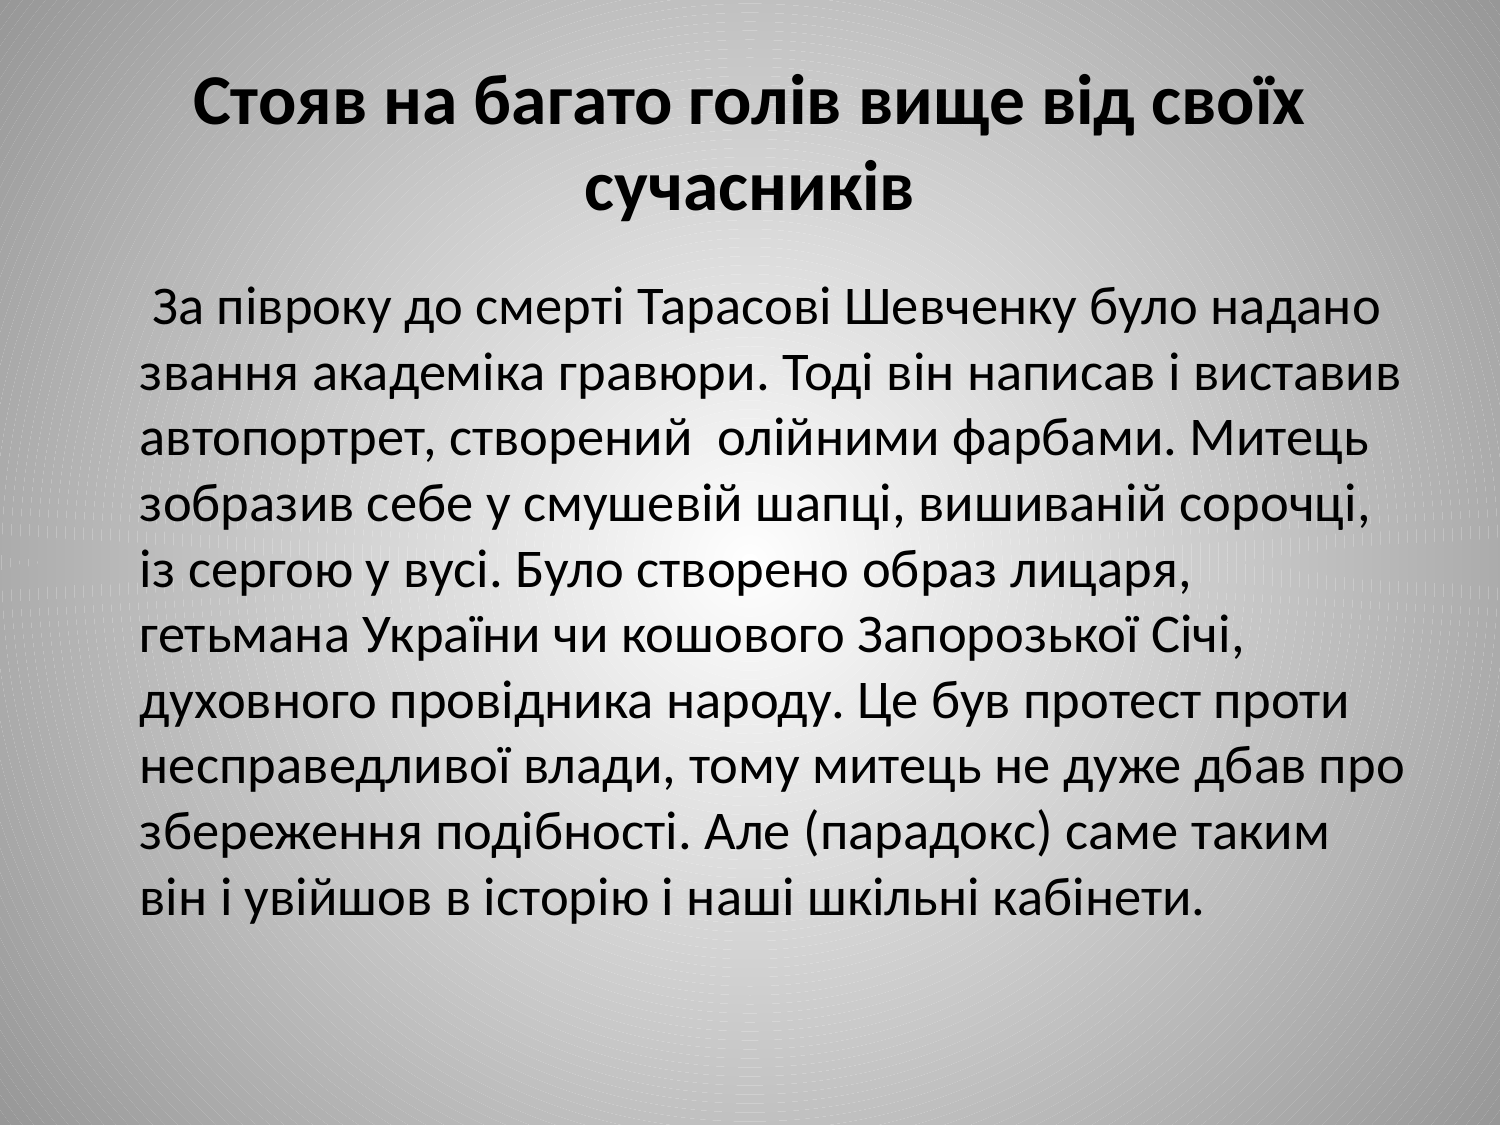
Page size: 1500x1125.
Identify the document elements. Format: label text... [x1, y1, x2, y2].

title Стояв на багато голів вище від своїх сучасників [75, 45, 1425, 233]
list За півроку до смерті Тарасові Шевченку було надано звання академіка гравюри. Тоді він написав і виставив автопортрет, створений олійними фарбами. Митець зобразив себе у смушевій шапці, вишиваній сорочці, із сергою у вусі. Було створено образ лицаря, гетьмана України чи кошового Запорозької Січі, духовного провідника народу. Це був протест проти несправедливої влади, тому митець не дуже дбав про збереження подібності. Але (парадокс) саме таким він і увійшов в історію і наші шкільні кабінети. [75, 262, 1425, 1005]
